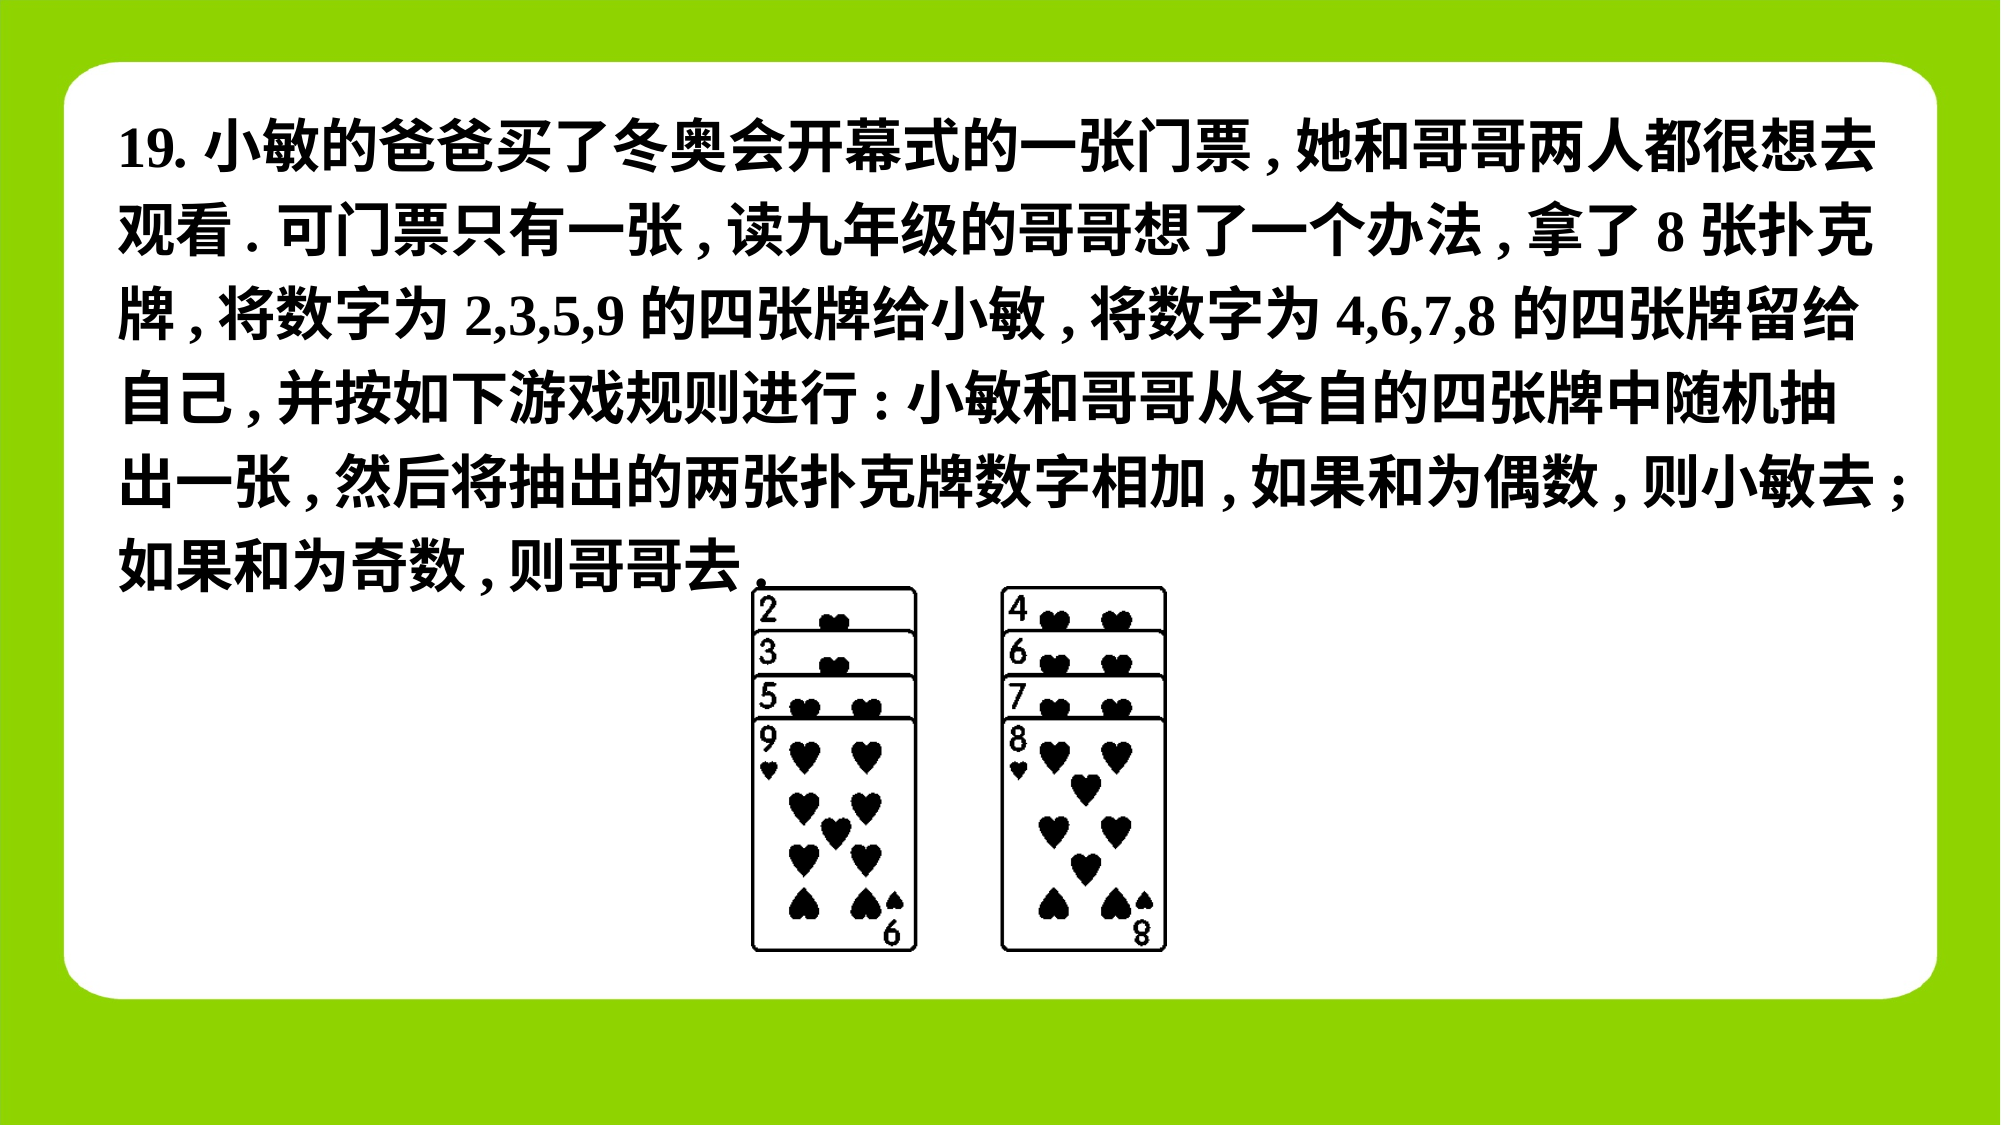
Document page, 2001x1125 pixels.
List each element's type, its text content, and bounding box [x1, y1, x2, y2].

text_box 19.小敏的爸爸买了冬奥会开幕式的一张门票,她和哥哥两人都很想去观看.可门票只有一张,读九年级的哥哥想了一个办法,拿了8张扑克牌,将数字为2,3,5,9的四张牌给小敏,将数字为4,6,7,8的四张牌留给自己,并按如下游戏规则进行:小敏和哥哥从各自的四张牌中随机抽出一张,然后将抽出的两张扑克牌数字相加,如果和为偶数,则小敏去;如果和为奇数,则哥哥去. [102, 87, 1898, 607]
picture [0, 0, 2001, 1125]
